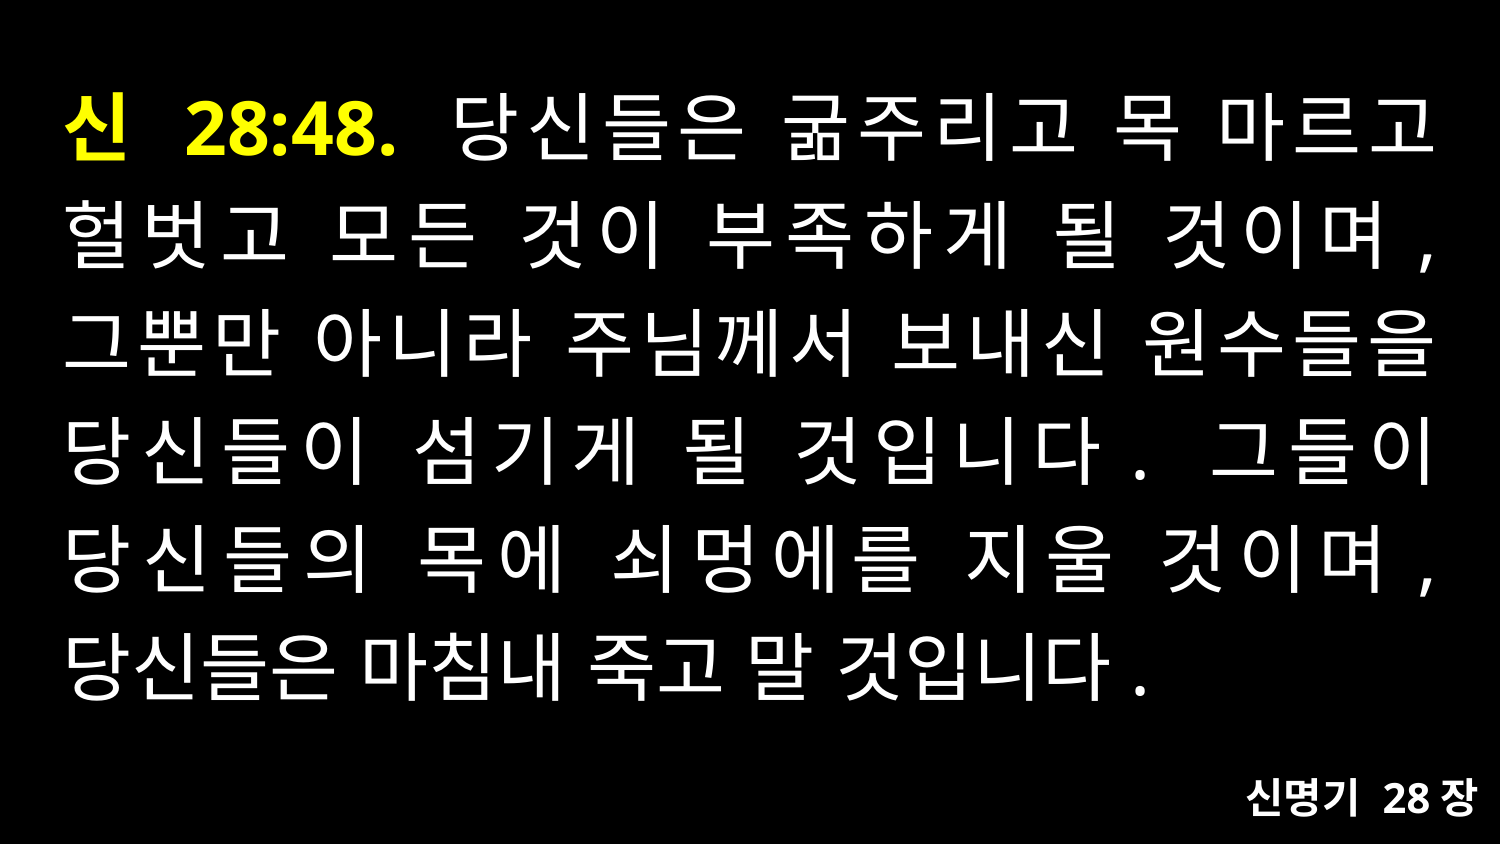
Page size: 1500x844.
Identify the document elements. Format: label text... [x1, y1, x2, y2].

title 신 28:48. 당신들은 굶주리고 목 마르고 헐벗고 모든 것이 부족하게 될 것이며, 그뿐만 아니라 주님께서 보내신 원수들을 당신들이 섬기게 될 것입니다. 그들이 당신들의 목에 쇠멍에를 지울 것이며, 당신들은 마침내 죽고 말 것입니다. [0, 0, 1500, 844]
subtitle 신명기 28장 [916, 770, 1500, 844]
